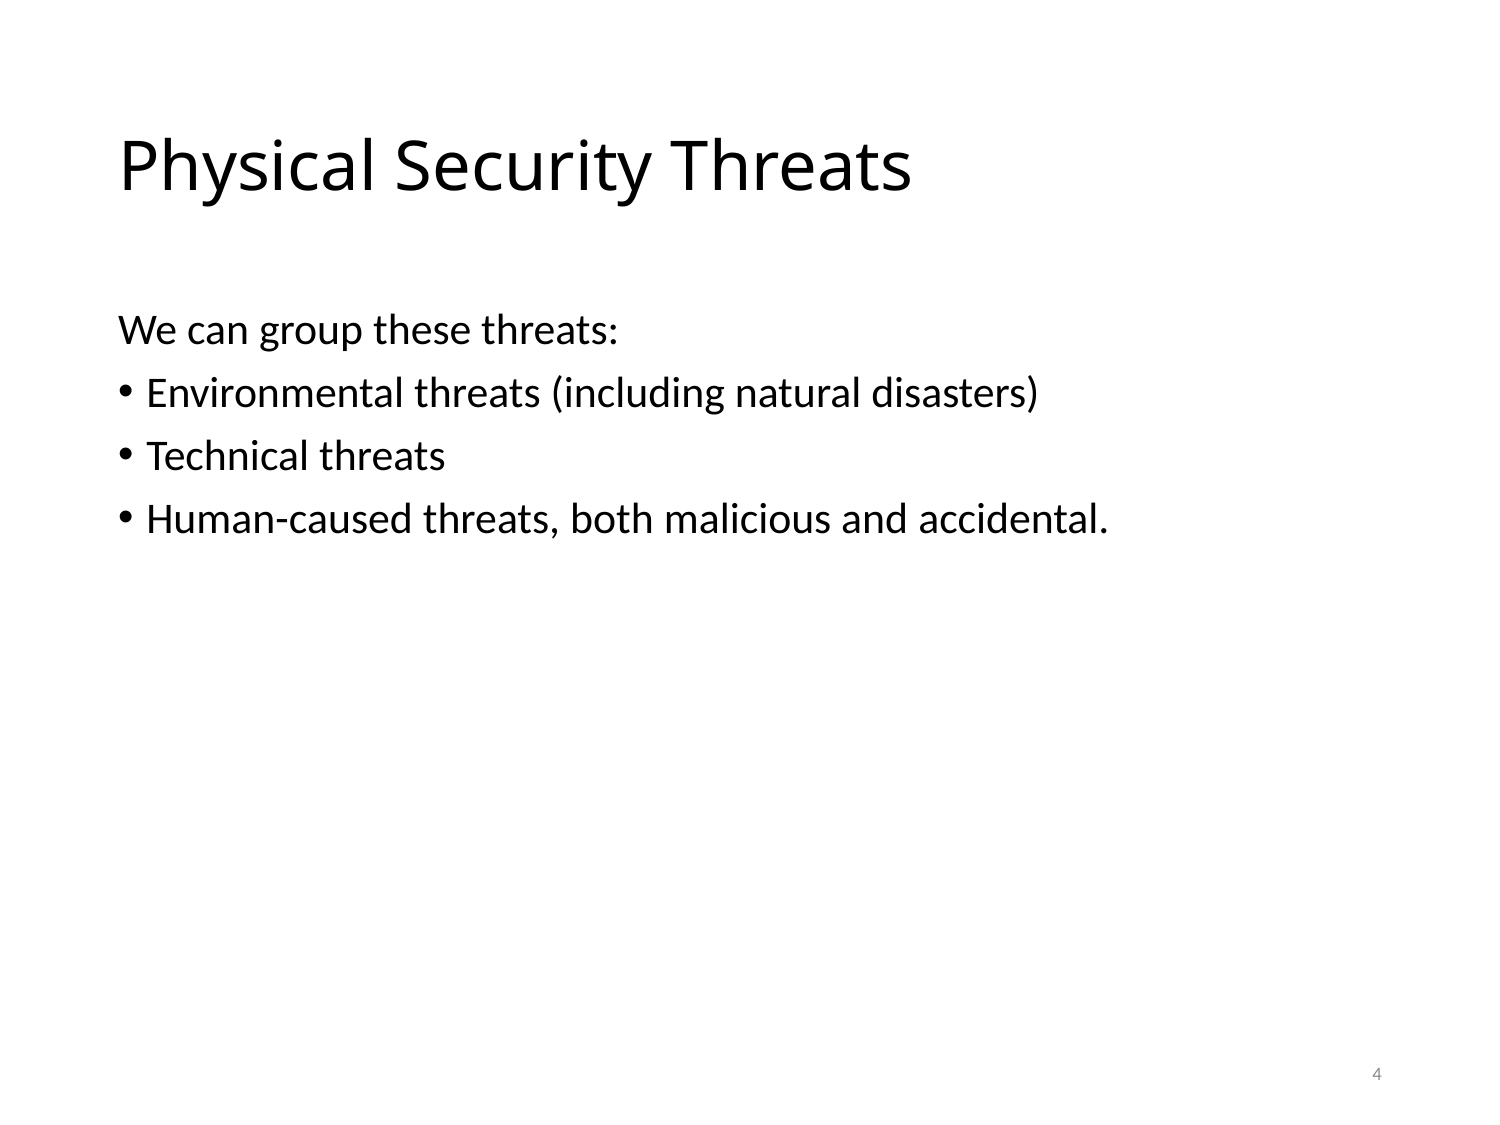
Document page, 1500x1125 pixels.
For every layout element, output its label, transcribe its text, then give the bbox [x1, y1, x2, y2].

slide_number 4 [1059, 1042, 1397, 1103]
list We can group these threats: Environmental threats (including natural disasters) Technical threats Human-caused threats, both malicious and accidental. [103, 299, 1397, 1014]
title Physical Security Threats [103, 59, 1397, 278]
